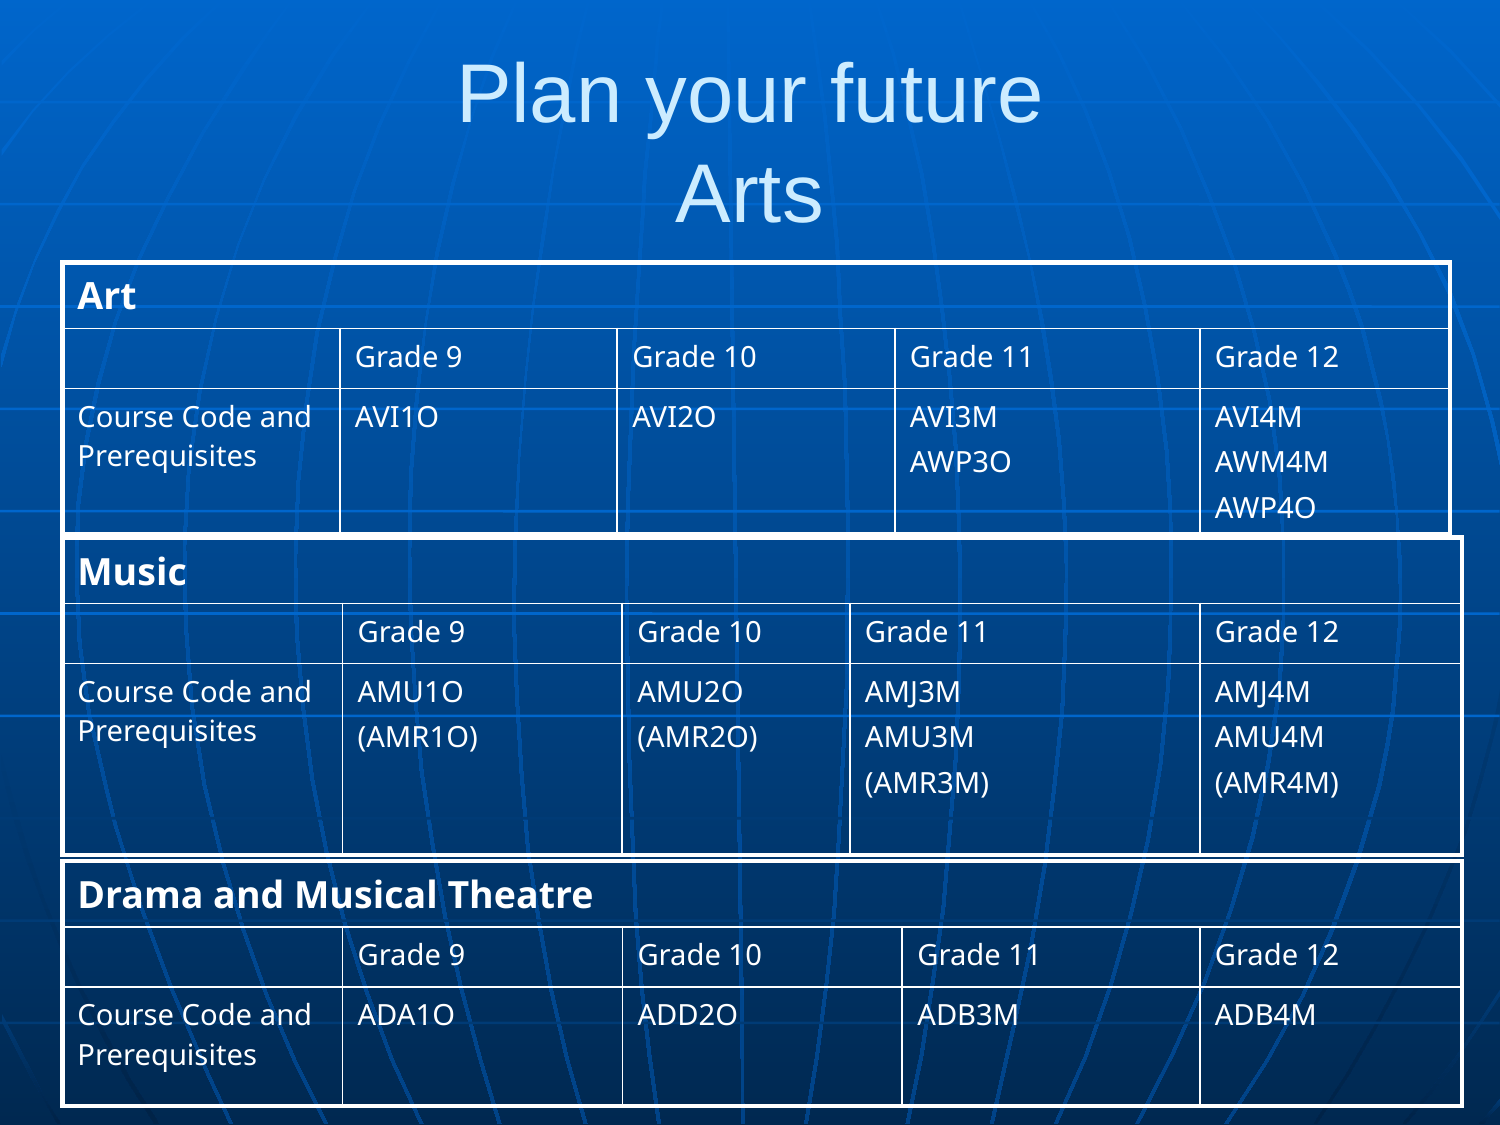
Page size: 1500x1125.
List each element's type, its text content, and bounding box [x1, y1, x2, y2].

table_cell ADD2O [623, 988, 901, 1104]
table_header Art [65, 265, 1448, 328]
table_cell Course Code and Prerequisites [65, 664, 342, 853]
table_cell Grade 11 [851, 604, 1199, 663]
table_cell Grade 9 [343, 928, 622, 986]
table_cell Grade 9 [341, 329, 616, 388]
table_cell Grade 10 [623, 604, 849, 663]
table_cell Course Code and Prerequisites [65, 389, 339, 532]
table_cell [65, 329, 339, 388]
table_cell Grade 11 [896, 329, 1199, 388]
table_cell Grade 9 [343, 604, 621, 663]
table_cell AMU2O (AMR2O) [623, 664, 849, 853]
table_cell AMJ4M AMU4M (AMR4M) [1201, 664, 1460, 853]
table_cell Grade 10 [618, 329, 894, 388]
table_cell Grade 10 [623, 928, 901, 986]
table_cell Grade 12 [1201, 329, 1448, 388]
table_cell ADB3M [903, 988, 1199, 1104]
table_cell AVI1O [341, 389, 616, 532]
table_cell AVI3M AWP3O [896, 389, 1199, 532]
table_cell [65, 928, 342, 986]
table_cell ADB4M [1201, 988, 1460, 1104]
table_cell ADA1O [343, 988, 622, 1104]
table_cell AVI4M AWM4M AWP4O [1201, 389, 1448, 532]
table_cell Grade 11 [903, 928, 1199, 986]
table_cell AVI2O [618, 389, 894, 532]
table_cell AMJ3M AMU3M (AMR3M) [851, 664, 1199, 853]
table_cell Grade 12 [1201, 604, 1460, 663]
table_cell [65, 604, 342, 663]
table_cell Course Code and Prerequisites [65, 988, 342, 1104]
table_header Drama and Musical Theatre [65, 863, 1460, 926]
table_header Music [65, 540, 1460, 603]
table_cell Grade 12 [1201, 928, 1460, 986]
title Plan your future Arts [74, 45, 1426, 233]
table_cell AMU1O (AMR1O) [343, 664, 621, 853]
